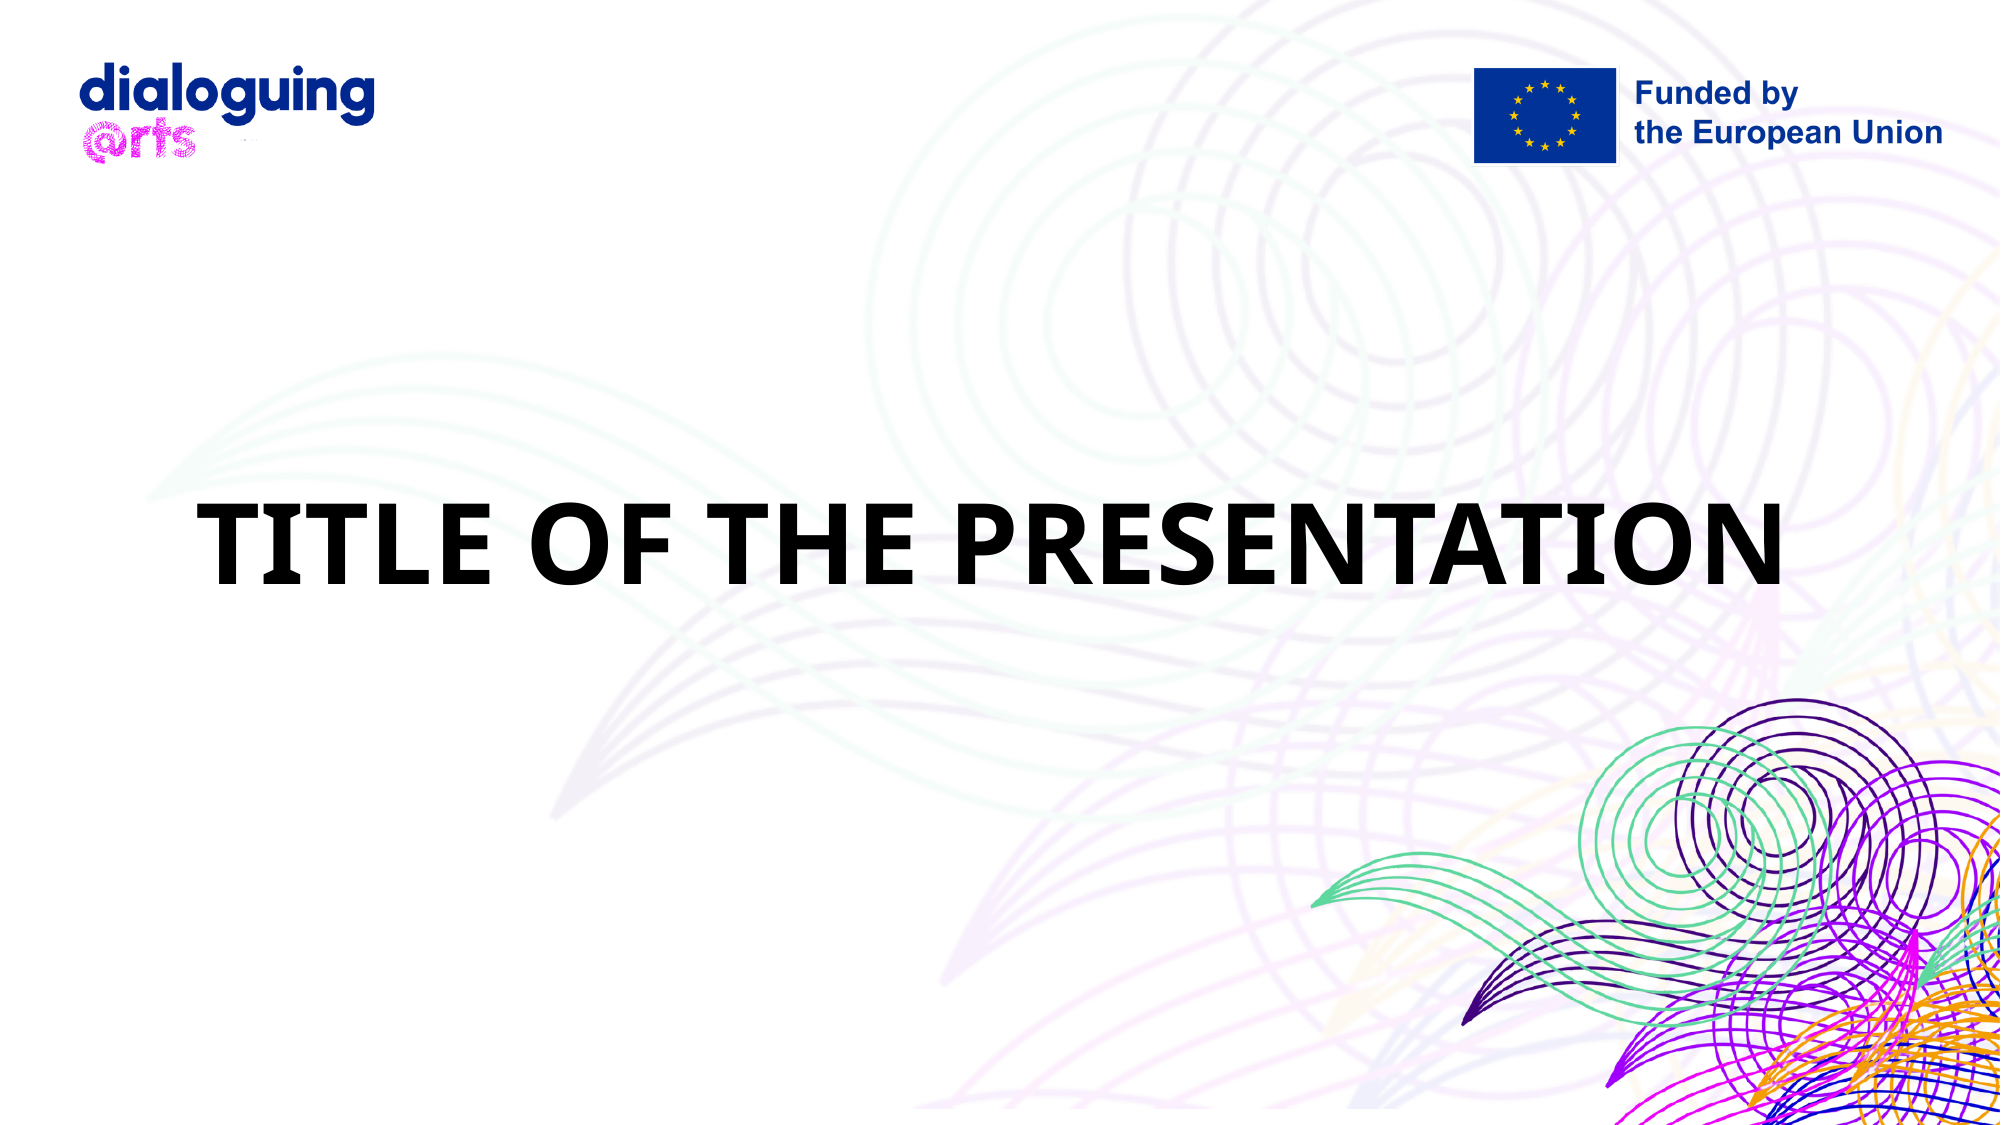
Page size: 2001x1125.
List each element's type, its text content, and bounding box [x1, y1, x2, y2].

picture [1466, 60, 1962, 171]
picture [0, 0, 474, 259]
picture [1290, 696, 2000, 1125]
text_box TITLE OF THE PRESENTATION [180, 464, 2000, 615]
